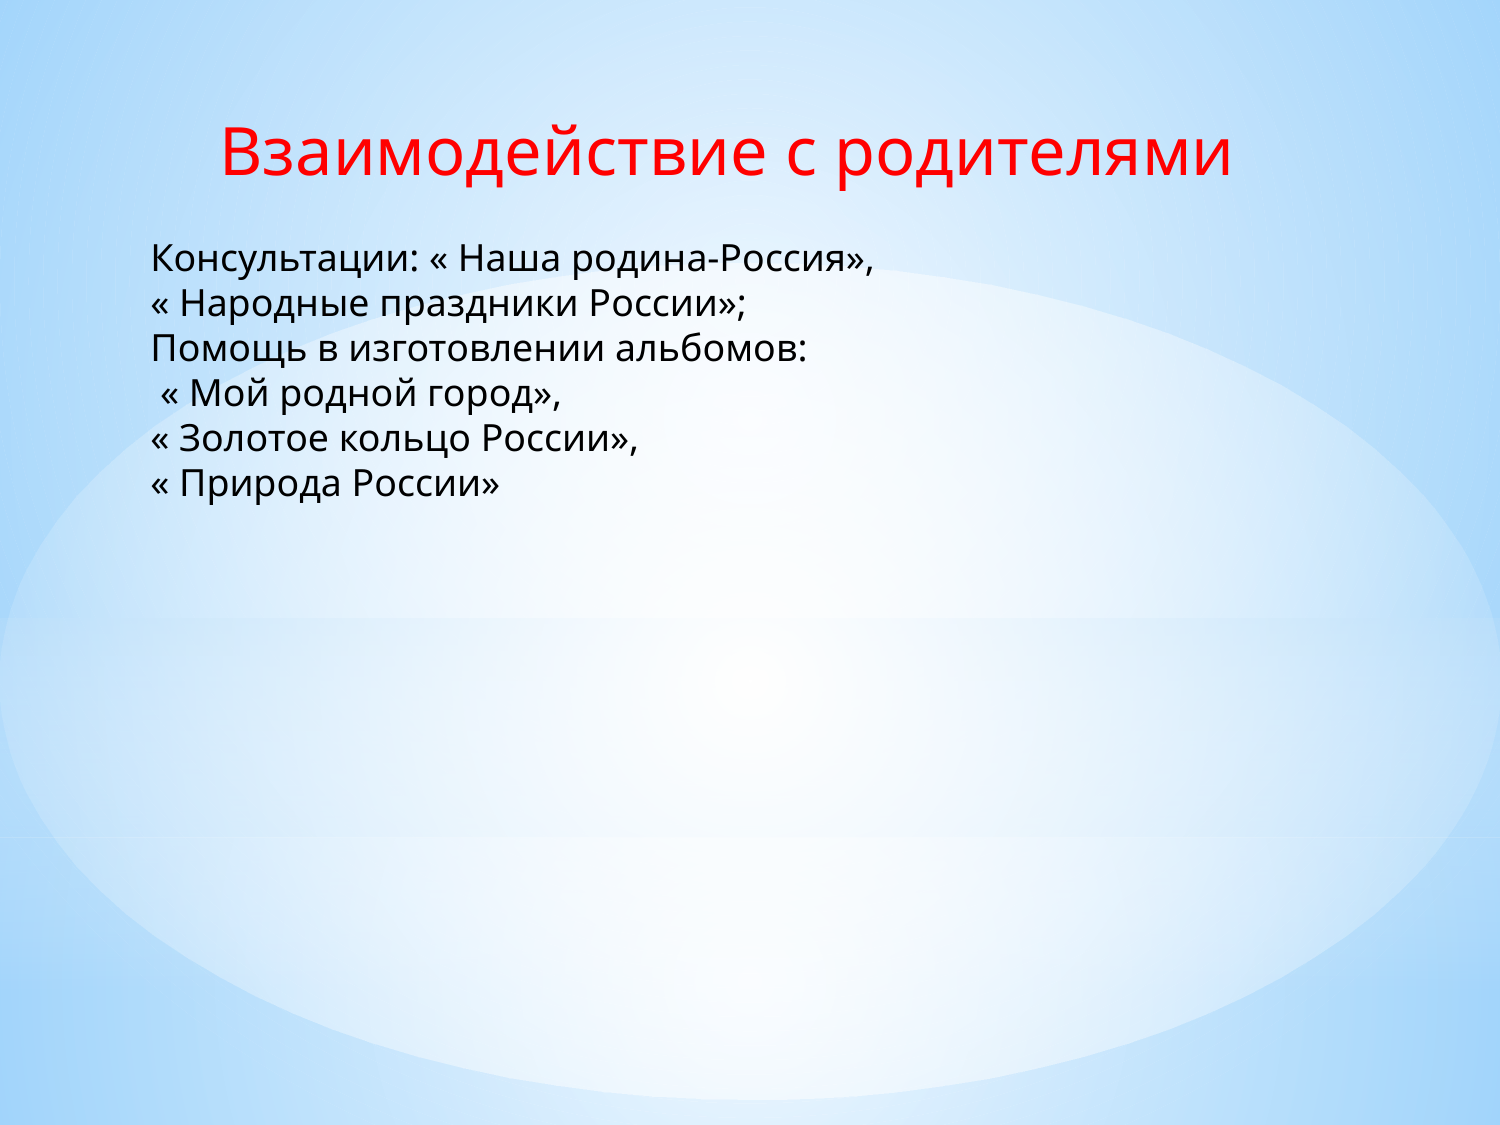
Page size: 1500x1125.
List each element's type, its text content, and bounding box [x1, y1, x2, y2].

text_box Взаимодействие с родителями Консультации: « Наша родина-Россия», « Народные праздники России»; Помощь в изготовлении альбомов: « Мой родной город», « Золотое кольцо России», « Природа России» [135, 101, 1329, 512]
